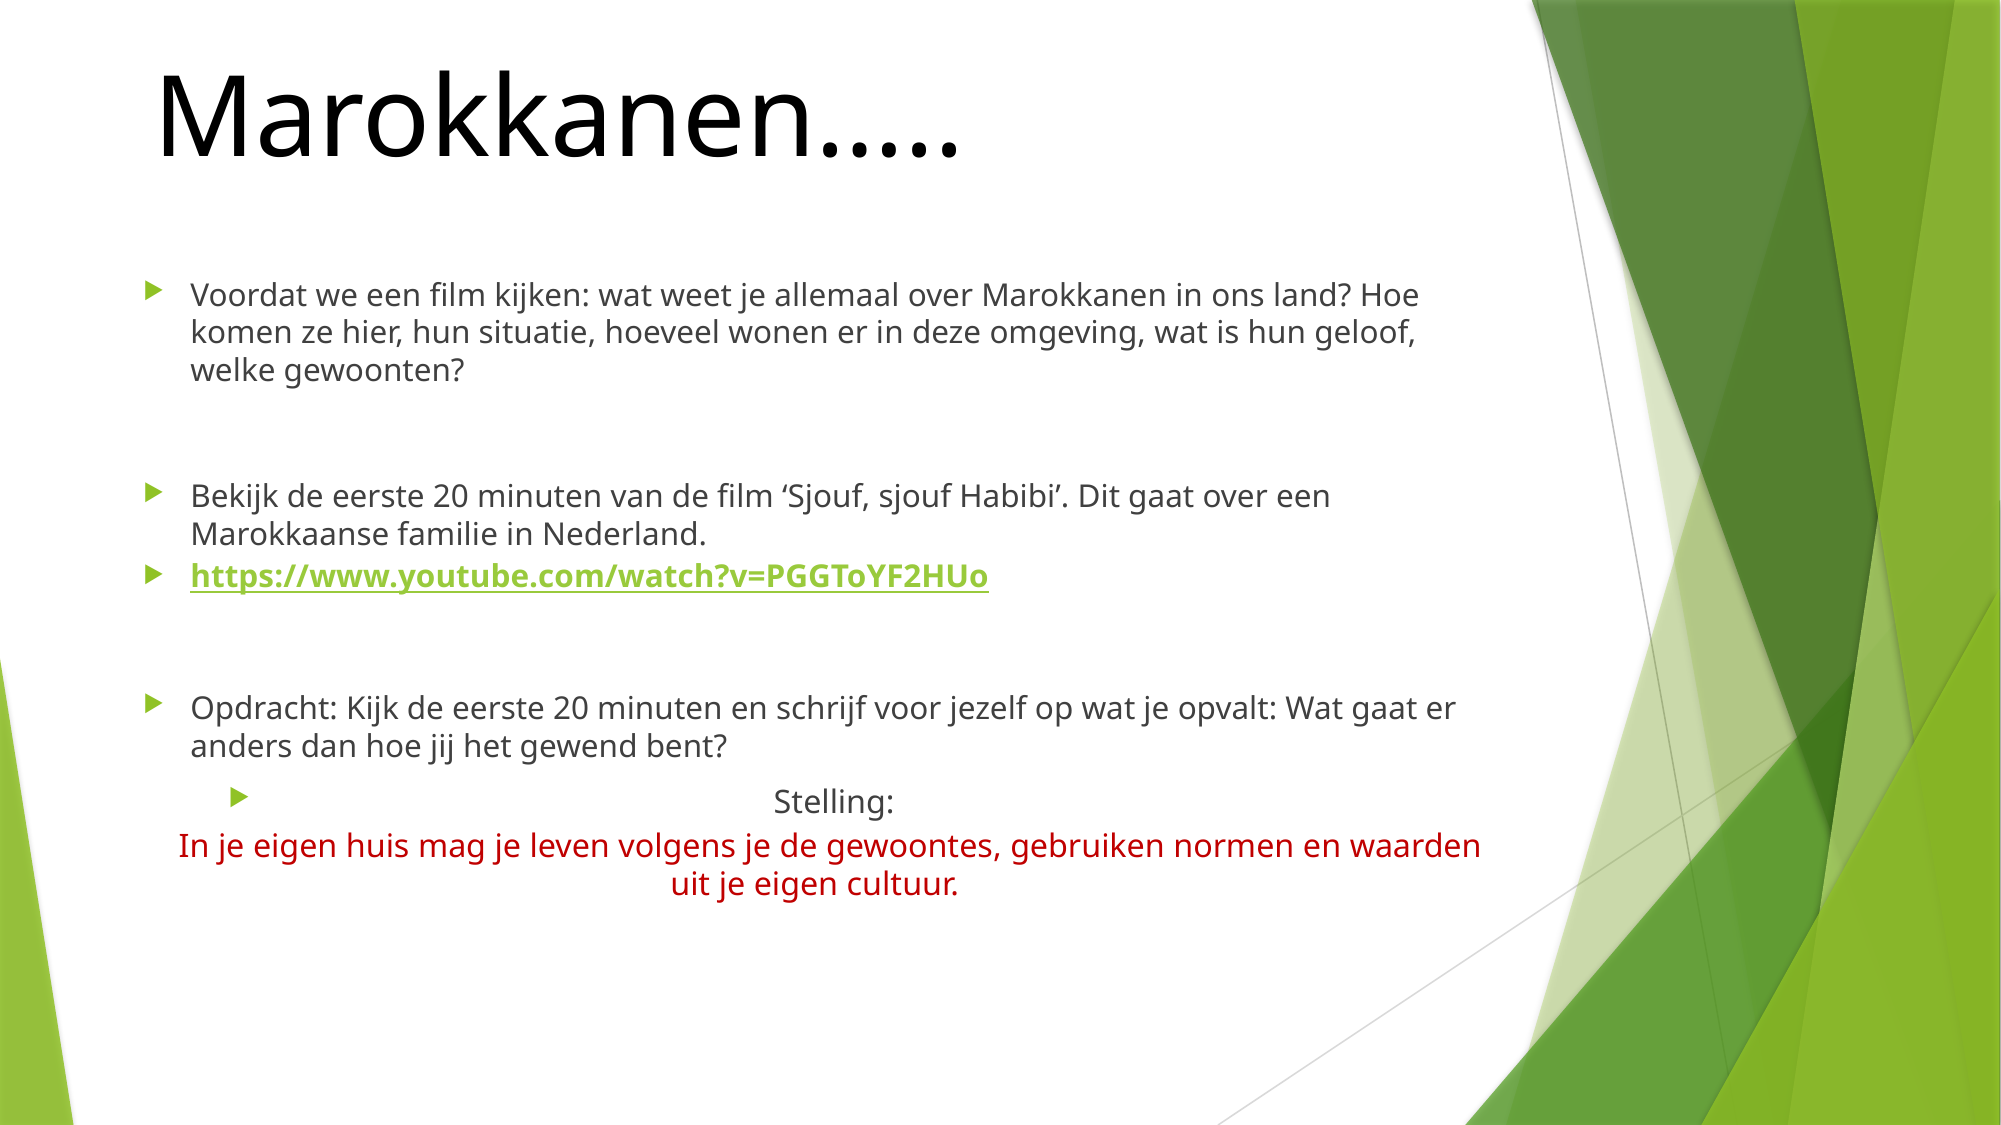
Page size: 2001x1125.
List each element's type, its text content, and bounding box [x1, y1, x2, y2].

list Voordat we een film kijken: wat weet je allemaal over Marokkanen in ons land? Hoe komen ze hier, hun situatie, hoeveel wonen er in deze omgeving, wat is hun geloof, welke gewoonten? Bekijk de eerste 20 minuten van de film ‘Sjouf, sjouf Habibi’. Dit gaat over een Marokkaanse familie in Nederland. https://www.youtube.com/watch?v=PGGToYF2HUo Opdracht: Kijk de eerste 20 minuten en schrijf voor jezelf op wat je opvalt: Wat gaat er anders dan hoe jij het gewend bent? Stelling: In je eigen huis mag je leven volgens je de gewoontes, gebruiken normen en waarden uit je eigen cultuur. [128, 225, 1502, 932]
text_box Marokkanen….. [138, 36, 981, 187]
